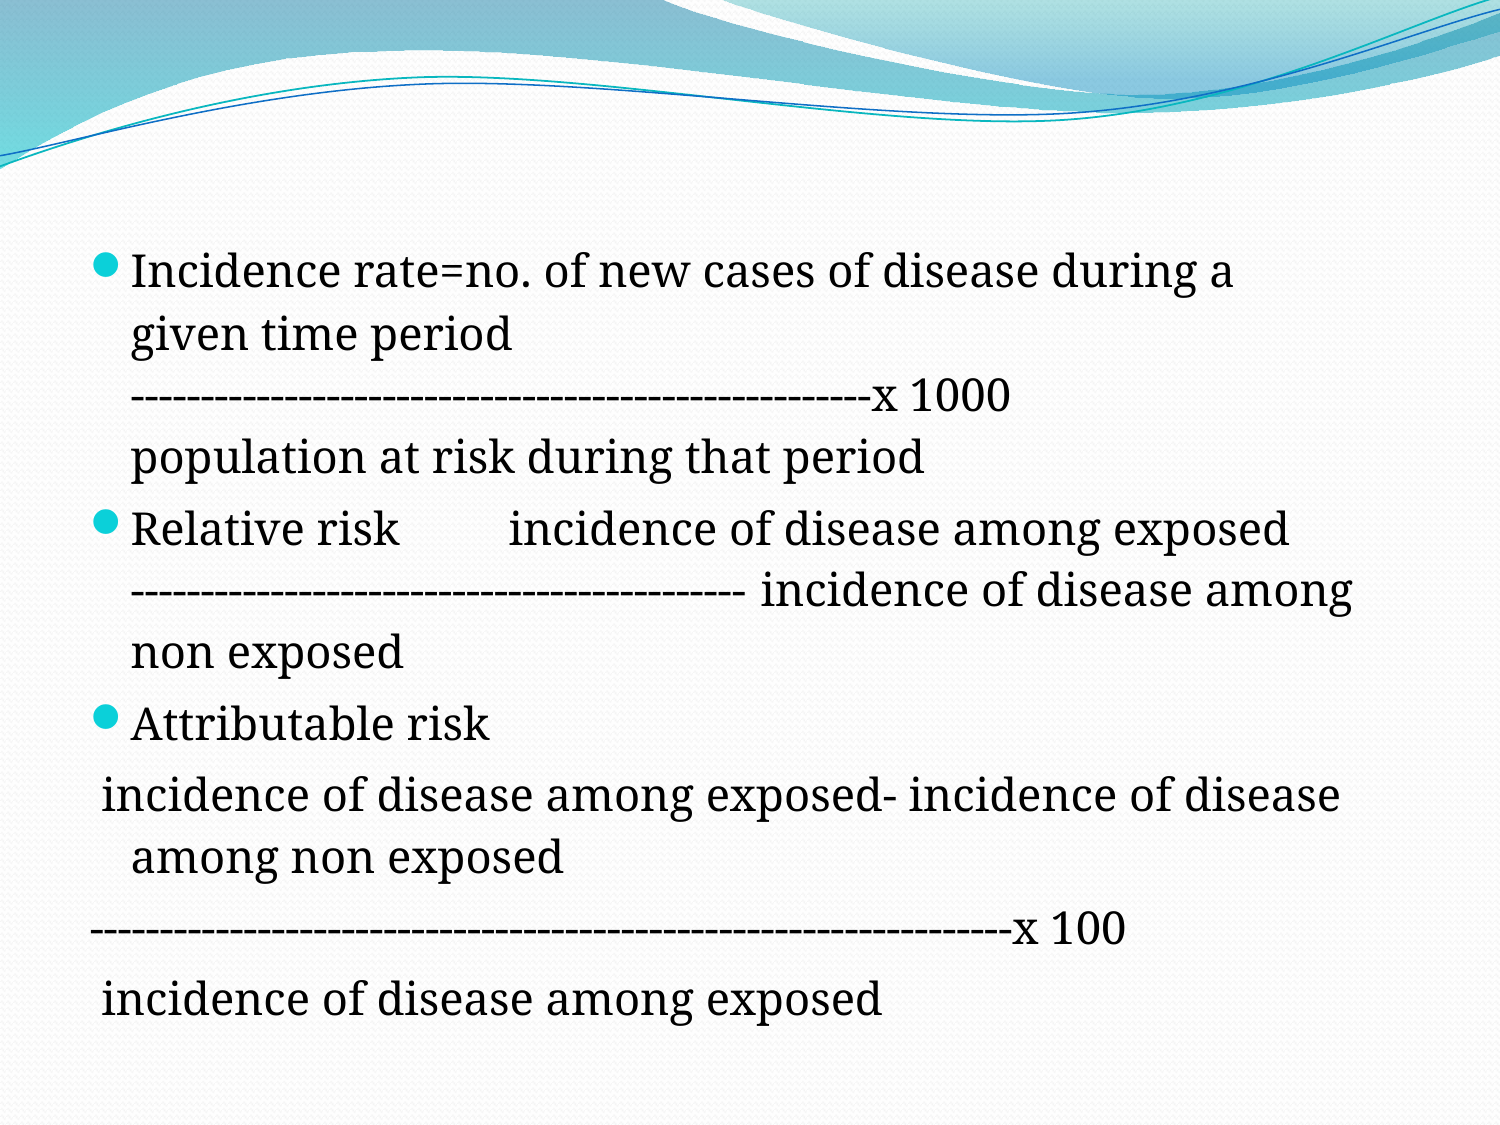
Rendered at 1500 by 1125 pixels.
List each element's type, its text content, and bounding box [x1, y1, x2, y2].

list Incidence rate=no. of new cases of disease during a given time period -----------------------------------------------------x 1000 population at risk during that period Relative risk incidence of disease among exposed -------------------------------------------- incidence of disease among non exposed Attributable risk incidence of disease among exposed- incidence of disease among non exposed ------------------------------------------------------------------x 100 incidence of disease among exposed [75, 231, 1425, 1038]
